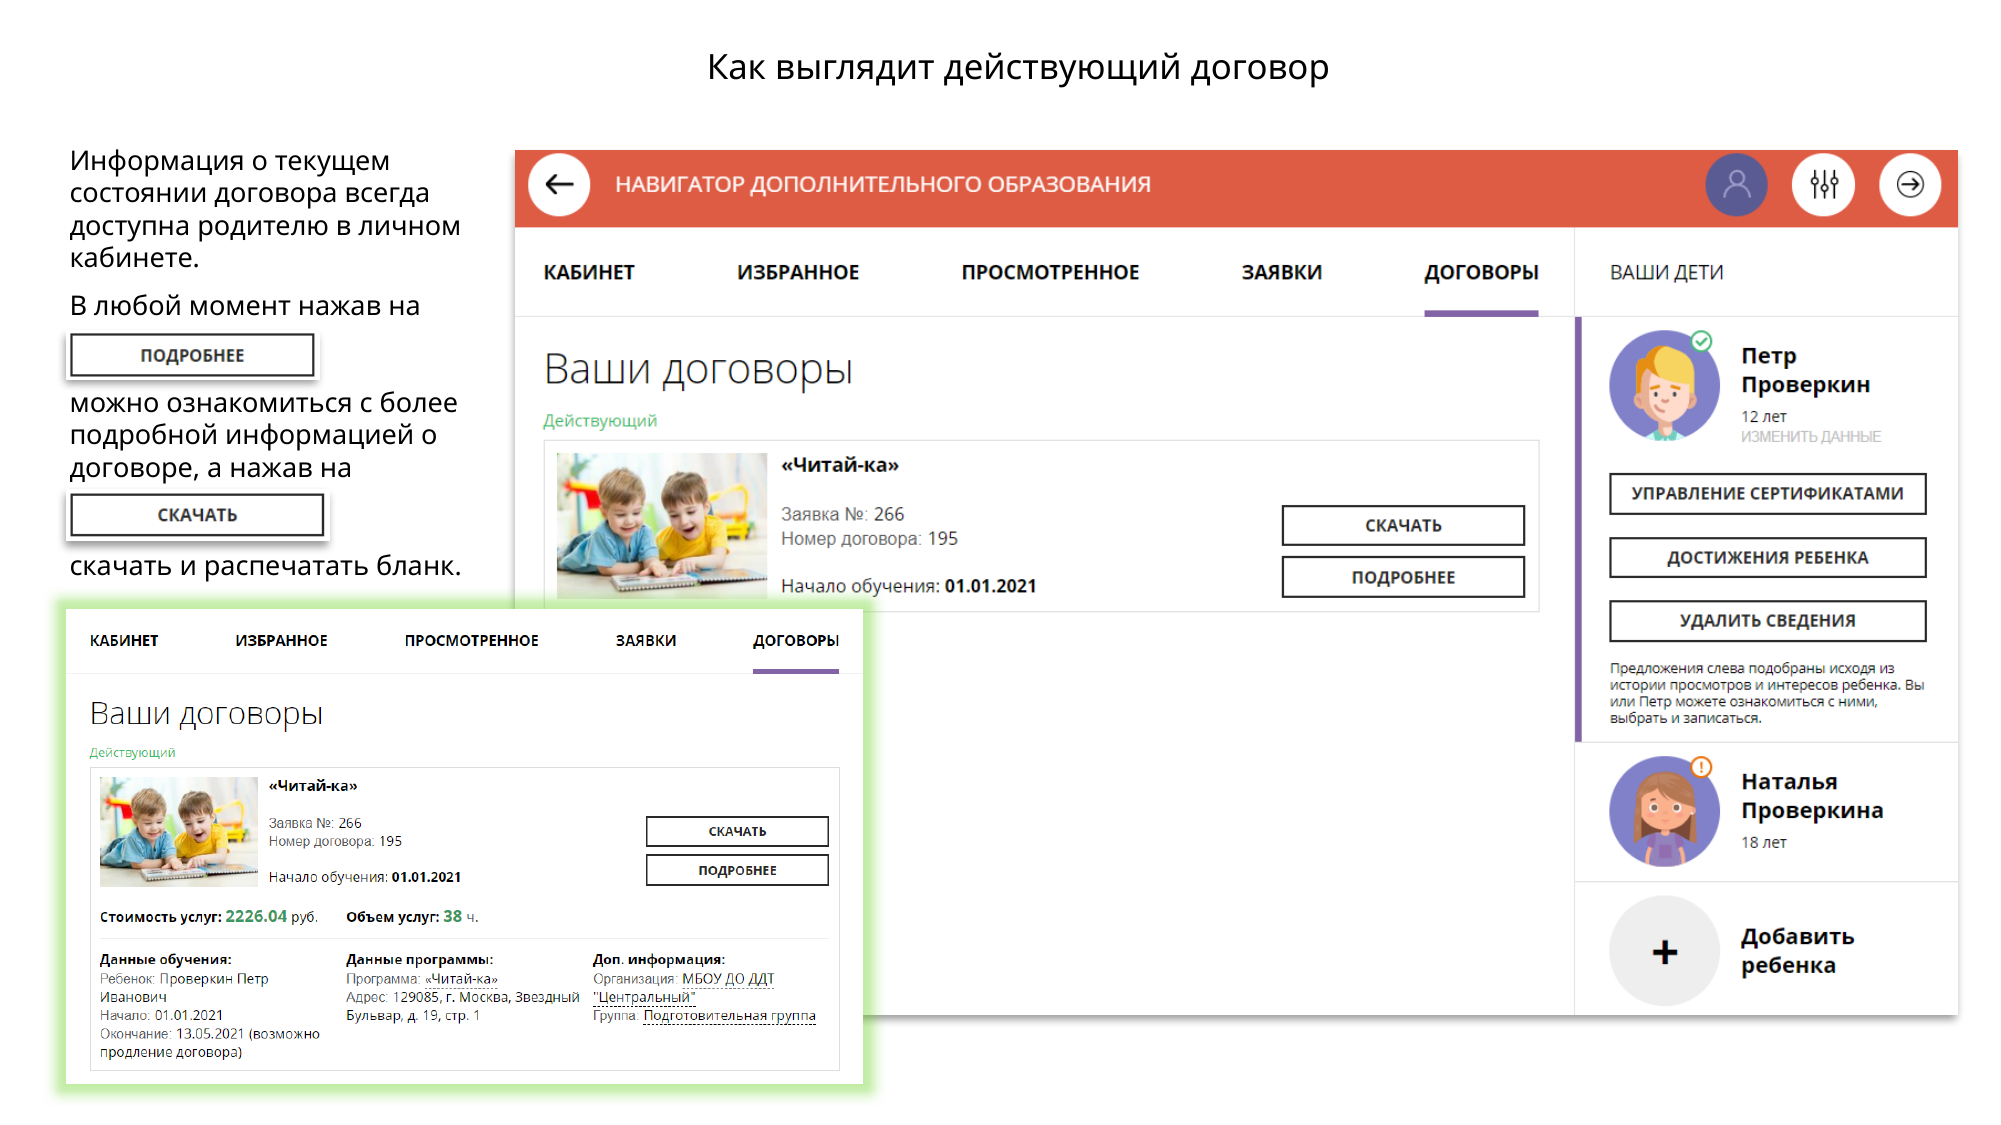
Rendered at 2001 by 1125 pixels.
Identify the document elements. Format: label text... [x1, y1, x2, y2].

title Как выглядит действующий договор [75, 41, 1962, 95]
picture [66, 330, 320, 380]
picture [66, 489, 330, 541]
text_box Информация о текущем состоянии договора всегда доступна родителю в личном кабинете. В любой момент нажав на можно ознакомиться с более подробной информацией о договоре, а нажав на скачать и распечатать бланк. [54, 135, 519, 588]
picture [66, 150, 1958, 1084]
